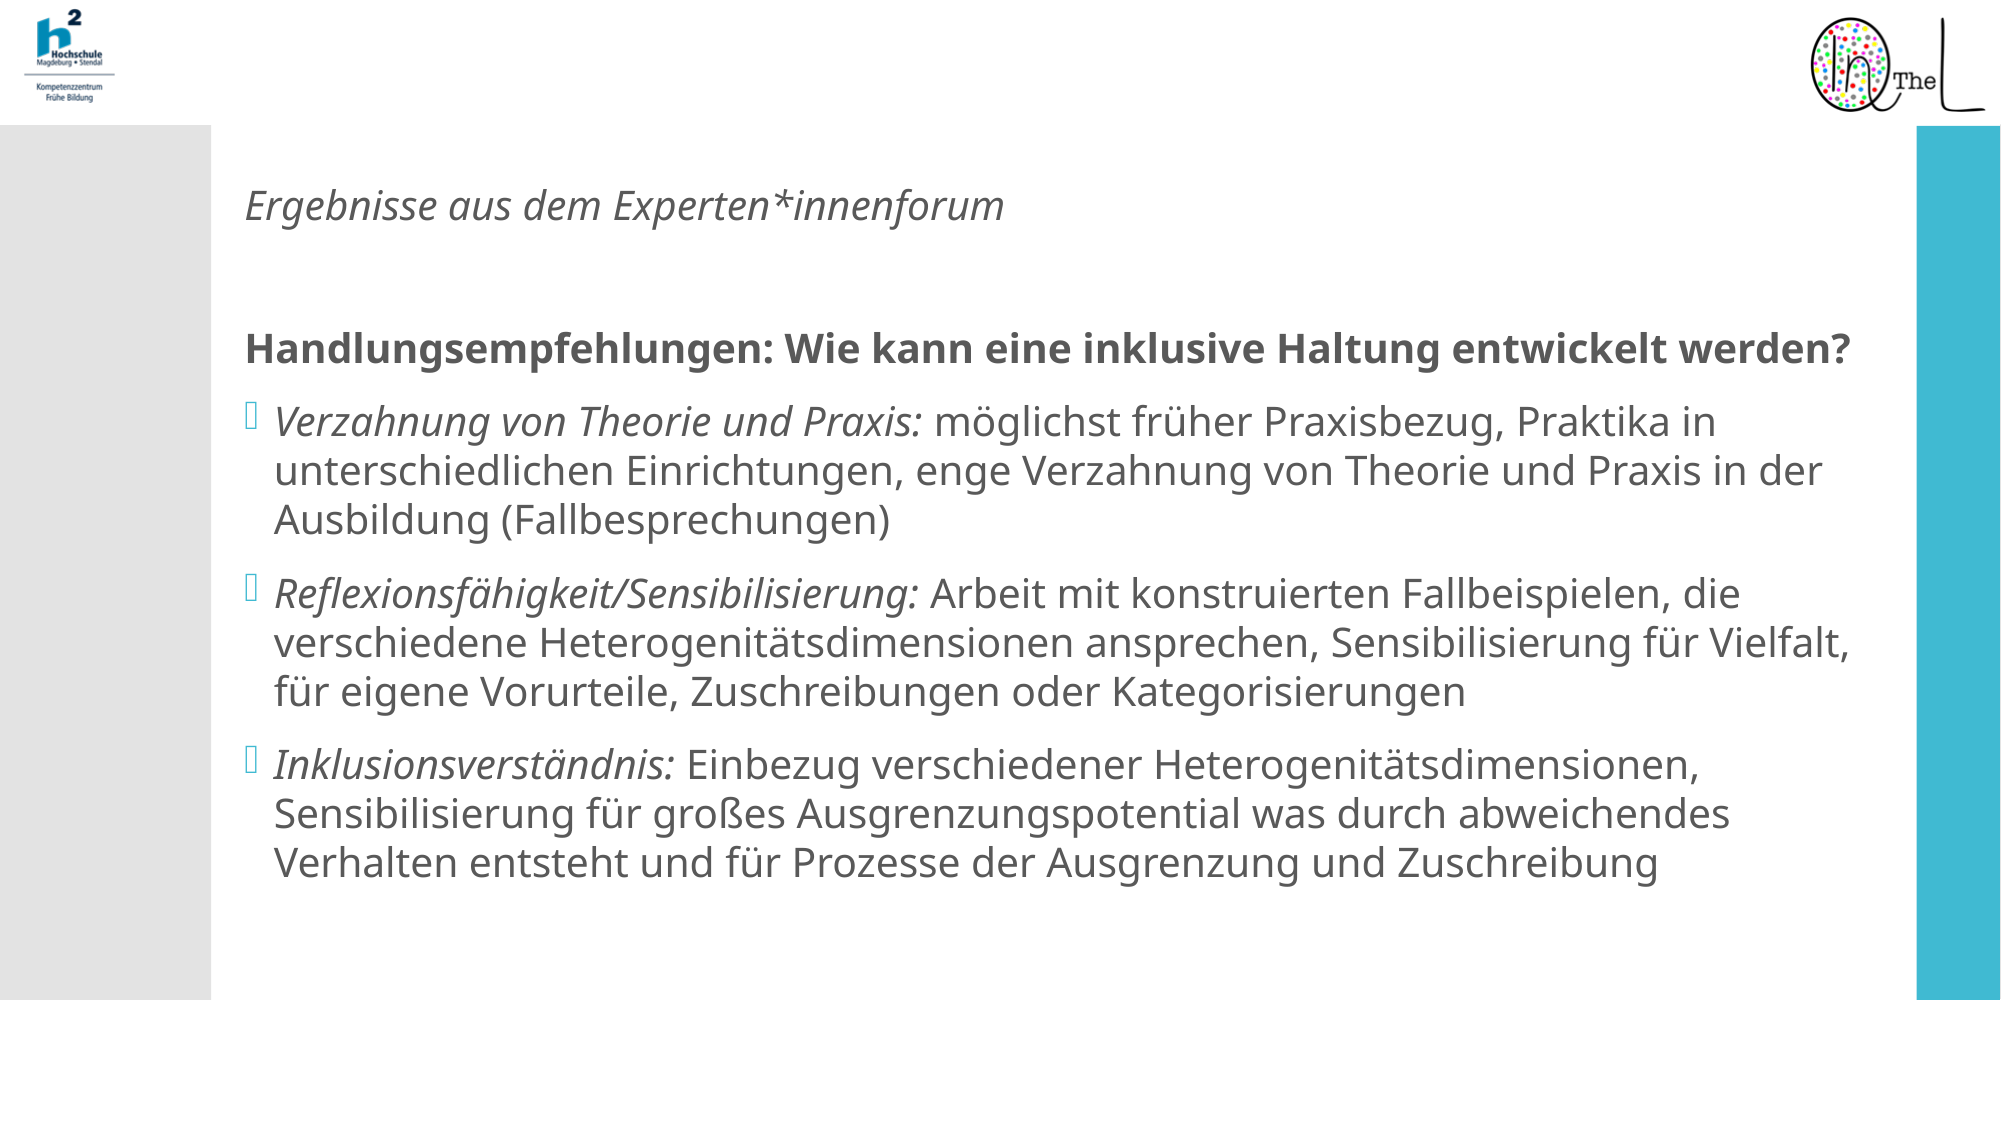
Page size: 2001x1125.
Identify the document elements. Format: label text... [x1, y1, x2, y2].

picture [1809, 17, 1987, 113]
text_box [0, 0, 2000, 1125]
text_box [1916, 125, 2000, 1001]
text_box [0, 124, 212, 1001]
list Ergebnisse aus dem Experten*innenforum Handlungsempfehlungen: Wie kann eine inklusive Haltung entwickelt werden? Verzahnung von Theorie und Praxis: möglichst früher Praxisbezug, Praktika in unterschiedlichen Einrichtungen, enge Verzahnung von Theorie und Praxis in der Ausbildung (Fallbesprechungen) Reflexionsfähigkeit/Sensibilisierung: Arbeit mit konstruierten Fallbeispielen, die verschiedene Heterogenitätsdimensionen ansprechen, Sensibilisierung für Vielfalt, für eigene Vorurteile, Zuschreibungen oder Kategorisierungen Inklusionsverständnis: Einbezug verschiedener Heterogenitätsdimensionen, Sensibilisierung für großes Ausgrenzungspotential was durch abweichendes Verhalten entsteht und für Prozesse der Ausgrenzung und Zuschreibung [229, 177, 1884, 948]
picture [13, 0, 127, 113]
